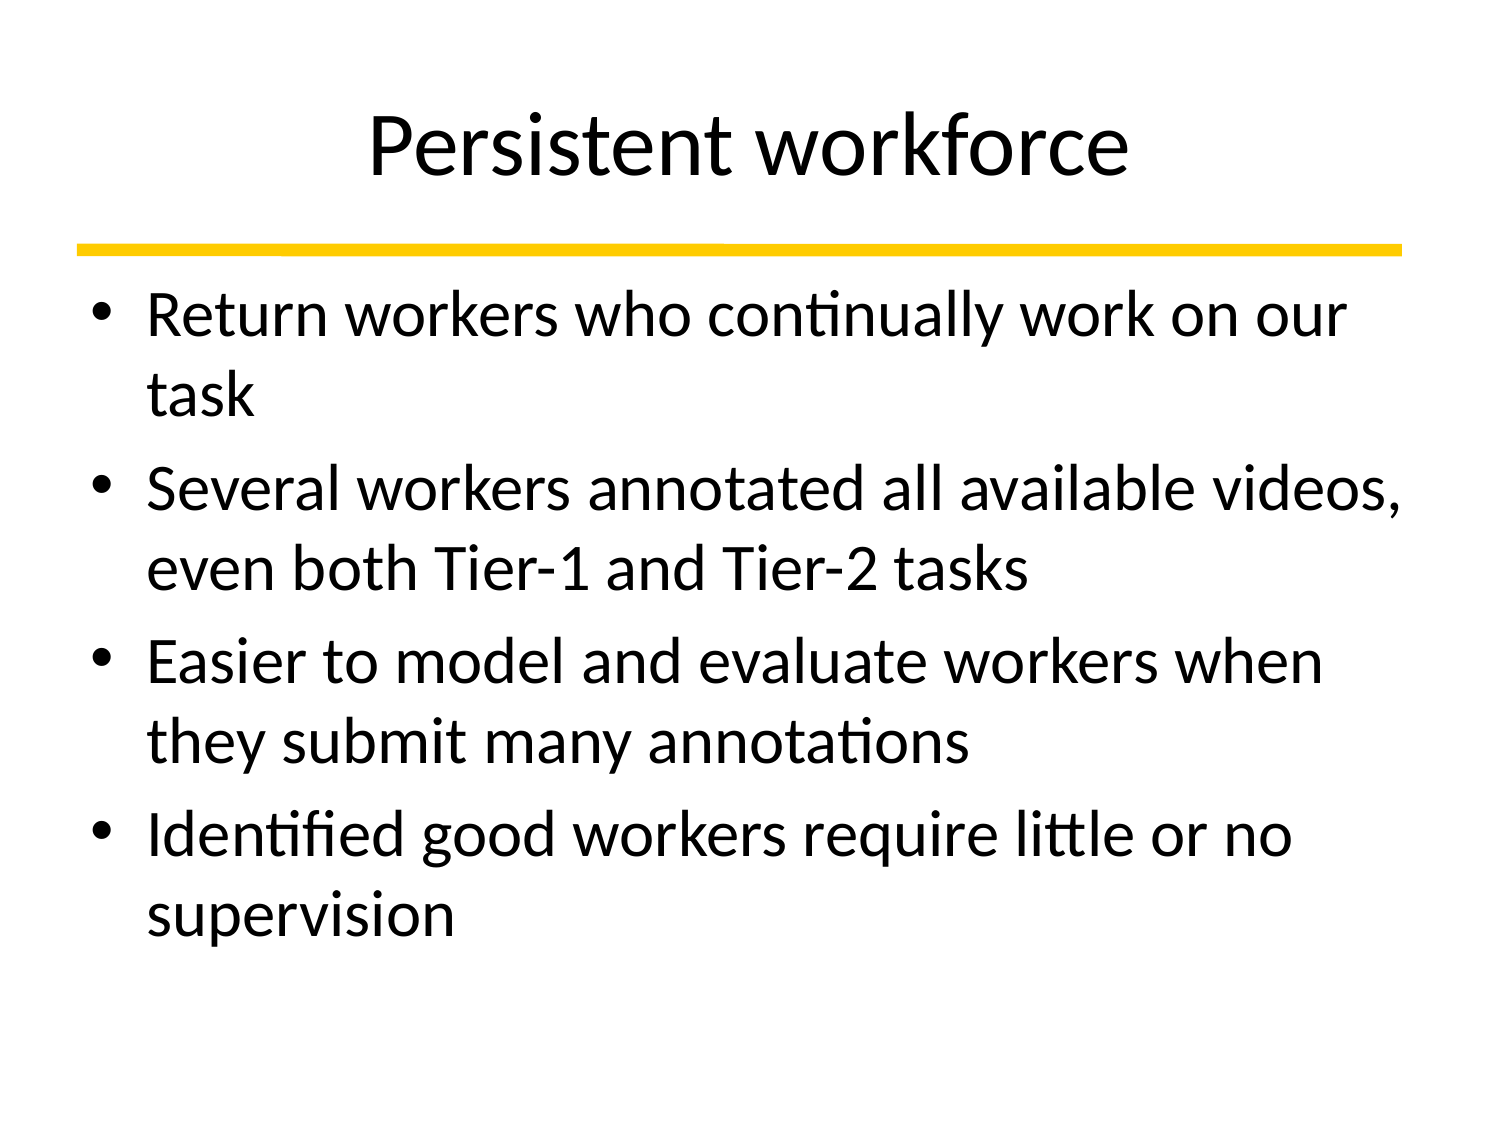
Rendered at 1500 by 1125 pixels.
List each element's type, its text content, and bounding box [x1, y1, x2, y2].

list Return workers who continually work on our task Several workers annotated all available videos, even both Tier-1 and Tier-2 tasks Easier to model and evaluate workers when they submit many annotations Identified good workers require little or no supervision [75, 262, 1425, 1005]
title Persistent workforce [75, 45, 1425, 233]
